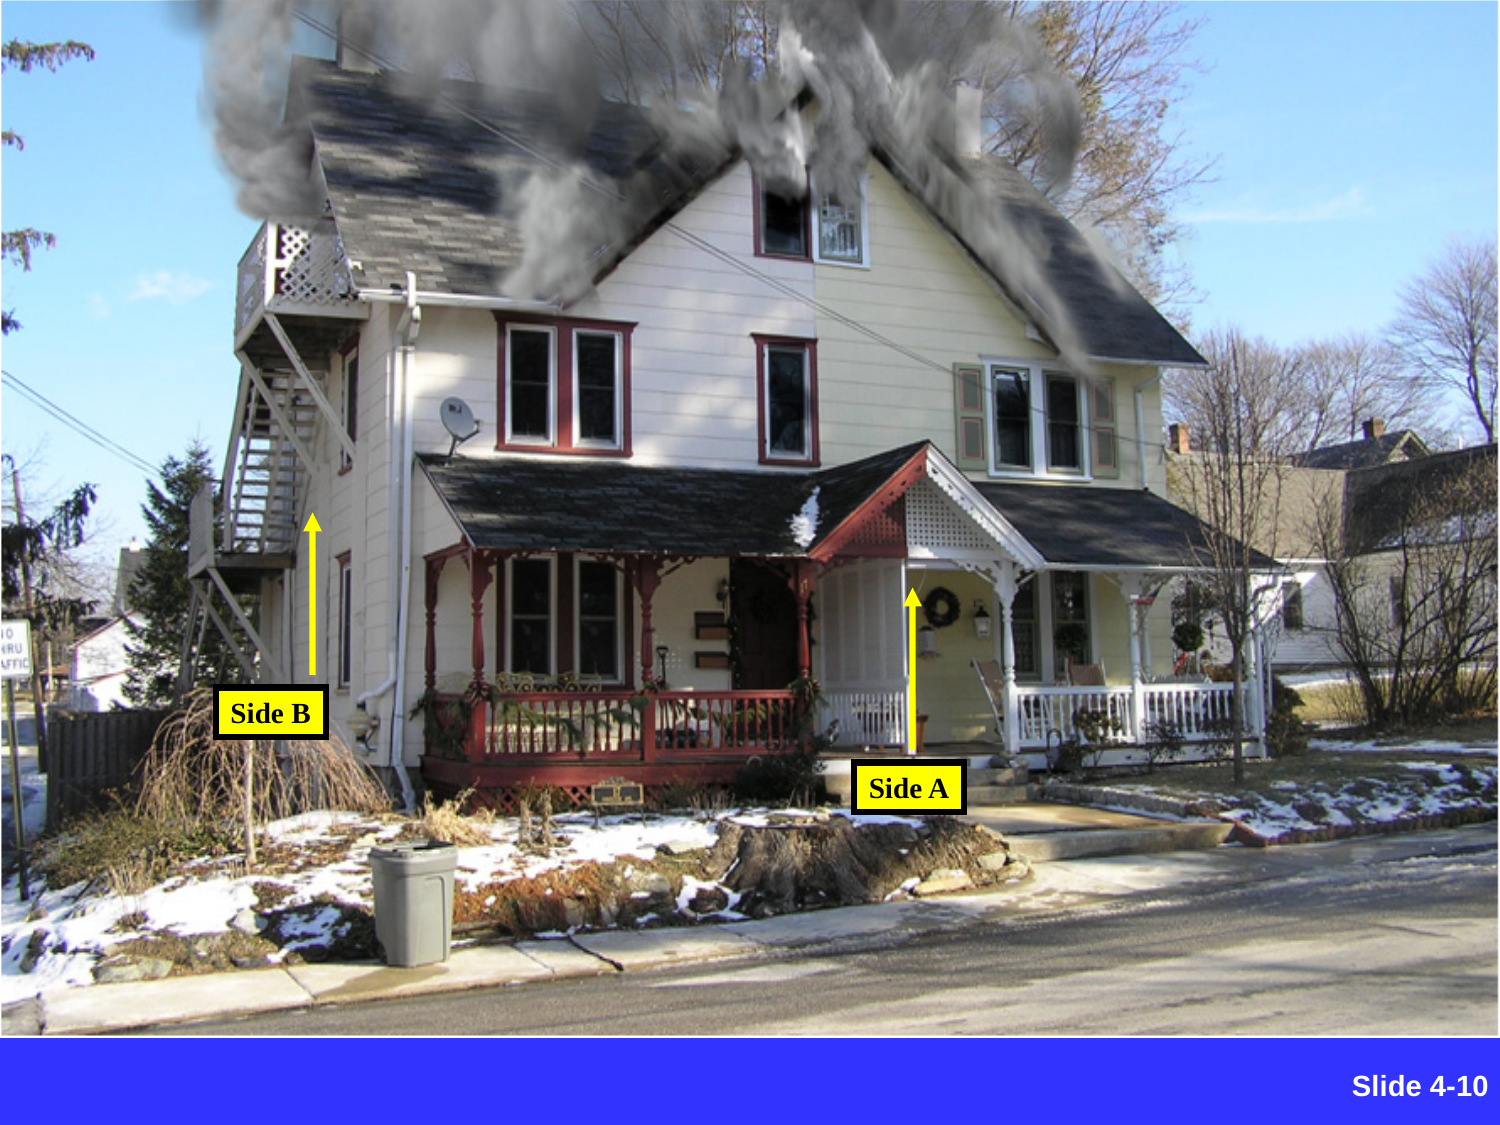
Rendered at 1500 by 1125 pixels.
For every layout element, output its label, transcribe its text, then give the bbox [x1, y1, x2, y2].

picture [0, 0, 1500, 1038]
slide_number Slide 4-74 [1153, 1059, 1500, 1125]
